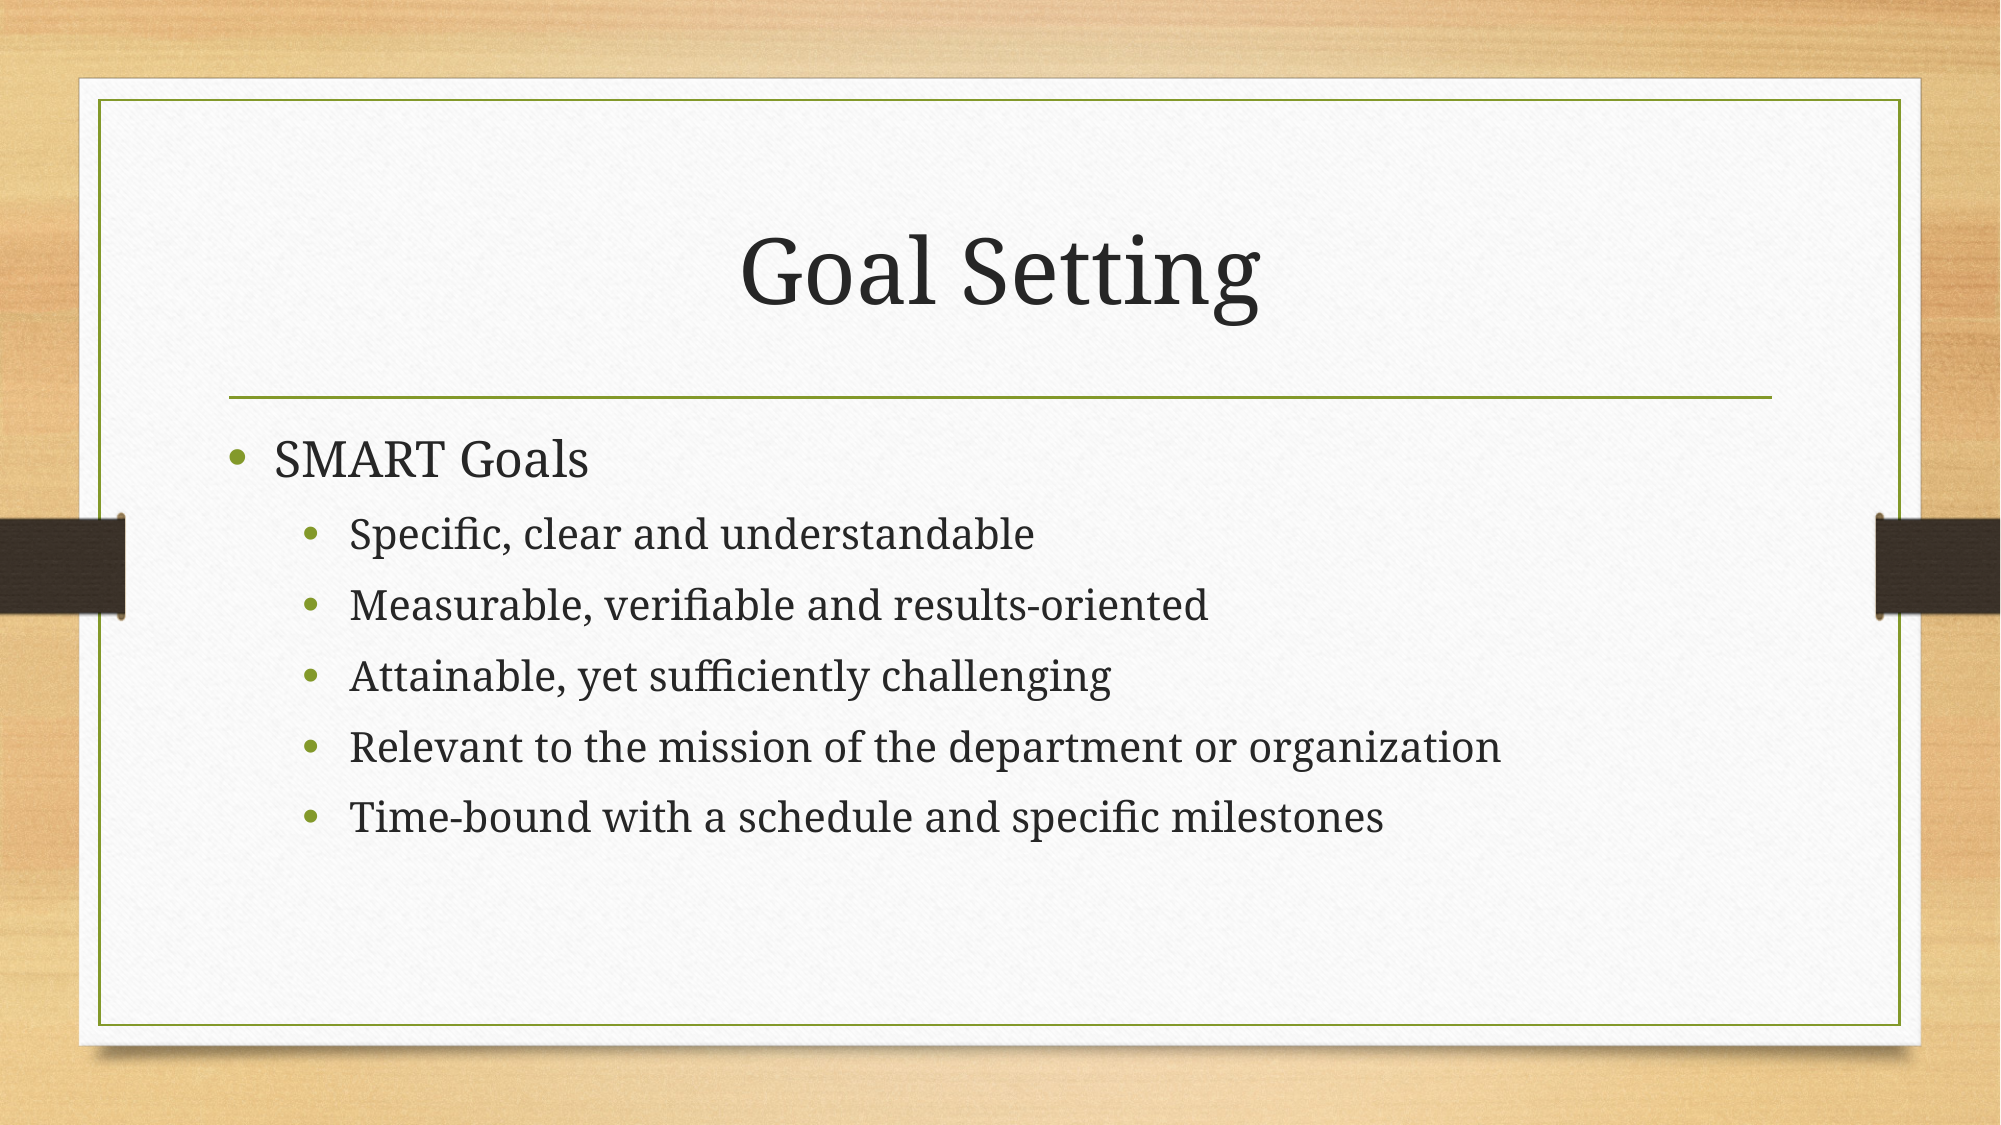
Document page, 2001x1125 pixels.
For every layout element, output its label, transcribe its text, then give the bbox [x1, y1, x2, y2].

list SMART Goals Specific, clear and understandable Measurable, verifiable and results-oriented Attainable, yet sufficiently challenging Relevant to the mission of the department or organization Time-bound with a schedule and specific milestones [212, 419, 1788, 964]
title Goal Setting [212, 161, 1788, 375]
picture [0, 0, 2001, 1125]
